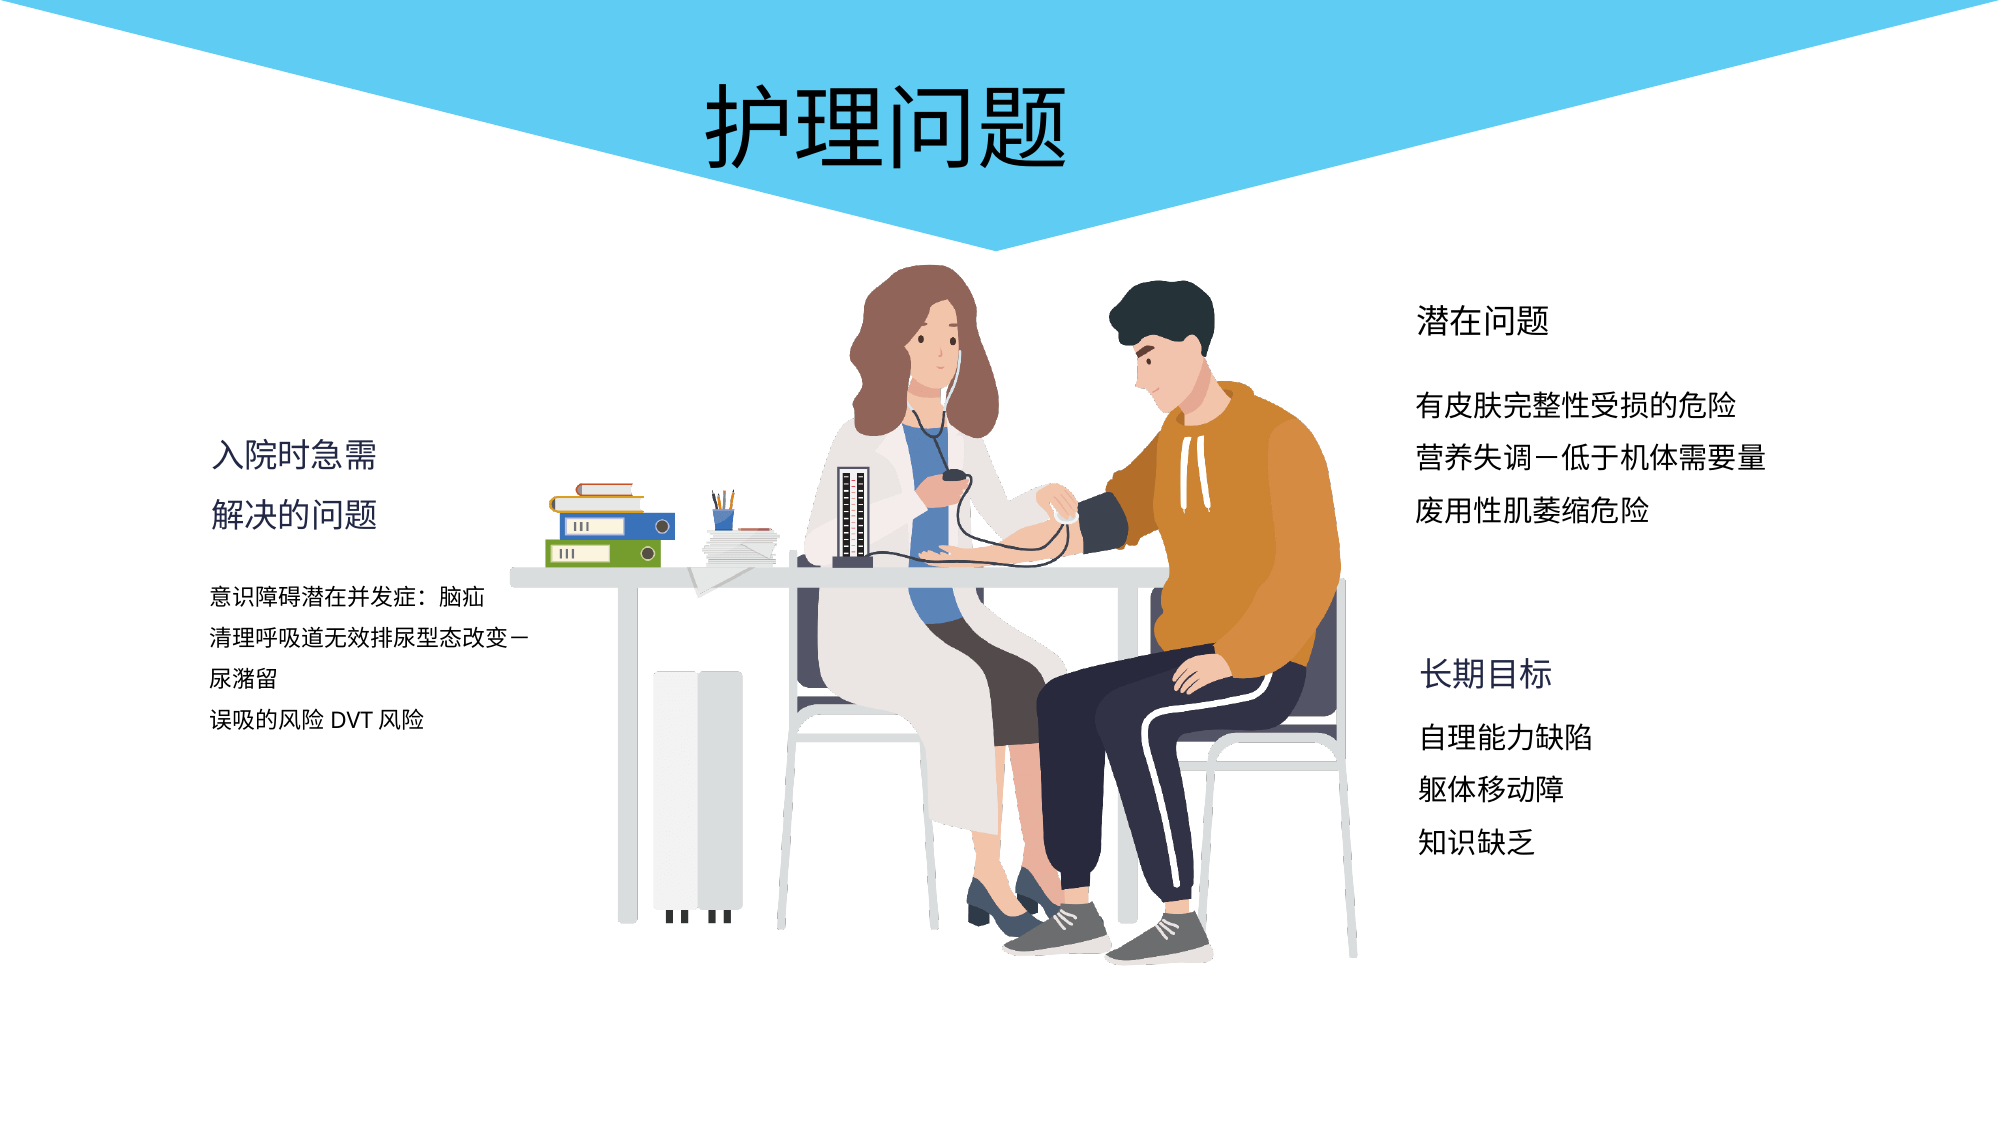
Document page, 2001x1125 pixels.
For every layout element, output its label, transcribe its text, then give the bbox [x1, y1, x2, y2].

text_box 护理问题 [687, 62, 1239, 188]
text_box 意识障碍潜在并发症：脑疝 清理呼吸道无效排尿型态改变－ 尿潴留 误吸的风险DVT风险 [195, 561, 447, 741]
text_box 有皮肤完整性受损的危险 营养失调－低于机体需要量 废用性肌萎缩危险 [1427, 362, 1813, 587]
text_box 长期目标 [1427, 625, 1568, 701]
text_box 入院时急需 解决的问题 [196, 406, 393, 541]
text_box 自理能力缺陷 躯体移动障 知识缺乏 [1427, 694, 1813, 867]
picture [447, 188, 1427, 1029]
text_box [0, 0, 2000, 188]
text_box 潜在问题 [1427, 272, 1565, 348]
